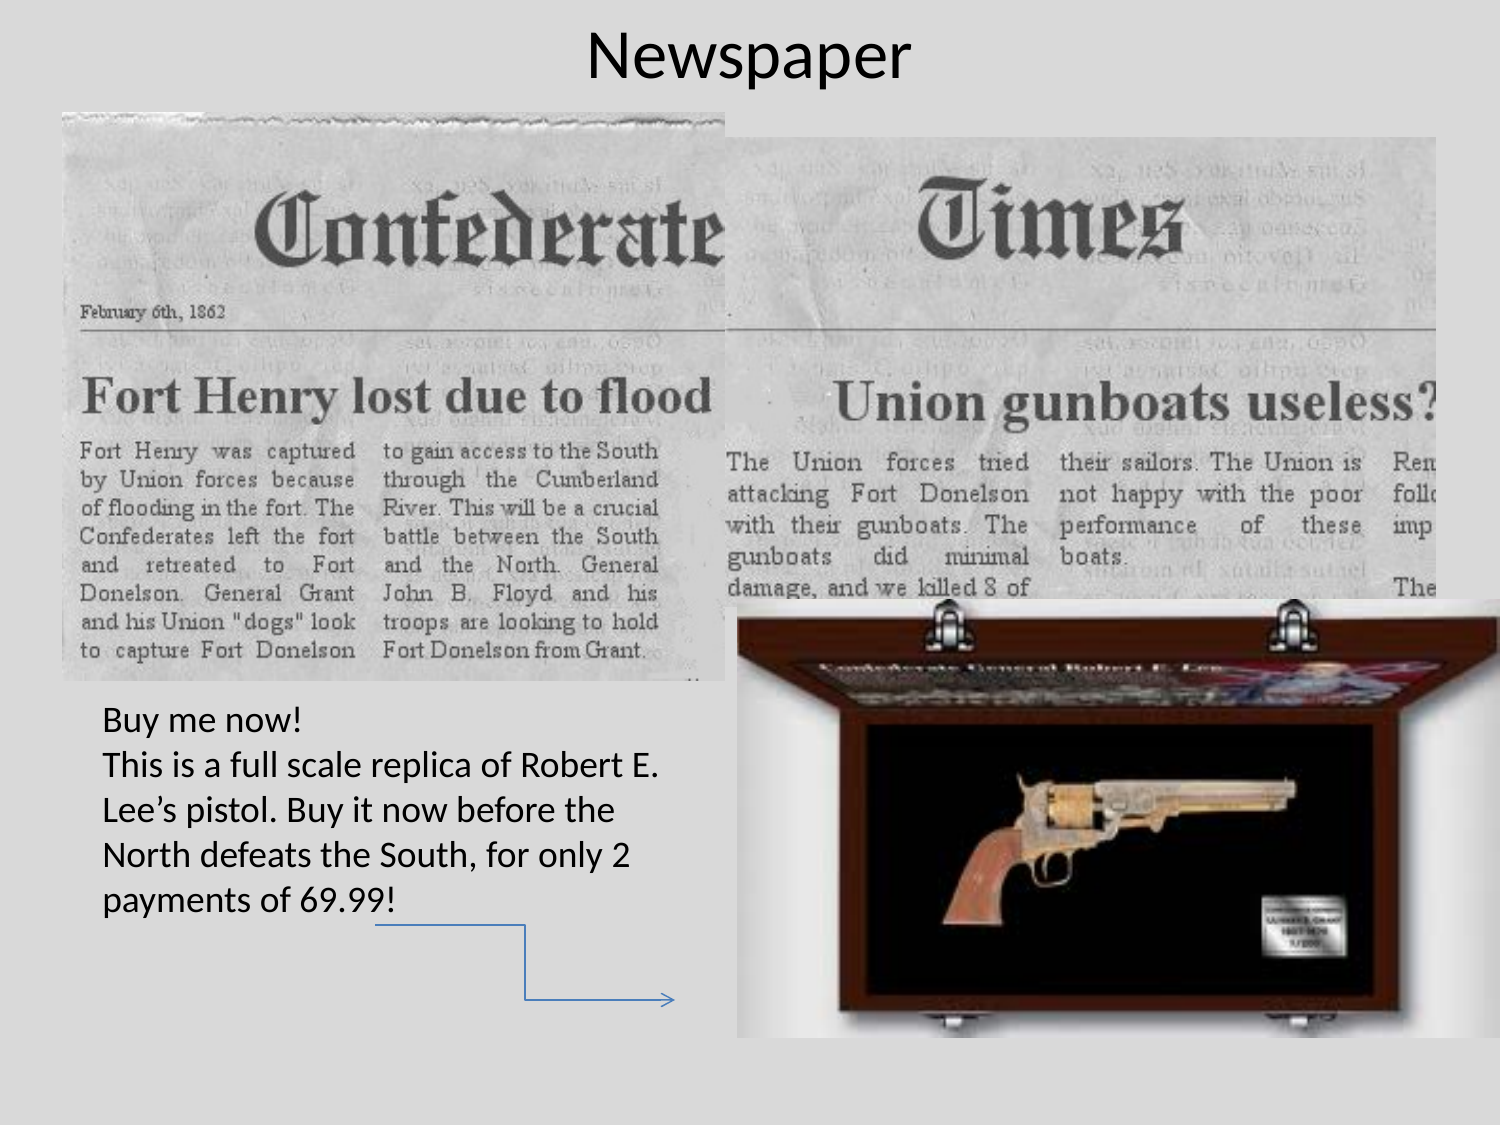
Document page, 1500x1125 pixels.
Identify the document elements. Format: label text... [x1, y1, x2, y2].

title Newspaper [75, 0, 1425, 100]
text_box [374, 924, 676, 1001]
picture [62, 112, 1500, 1038]
text_box Buy me now! This is a full scale replica of Robert E. Lee’s pistol. Buy it now before the North defeats the South, for only 2 payments of 69.99! [87, 689, 725, 928]
